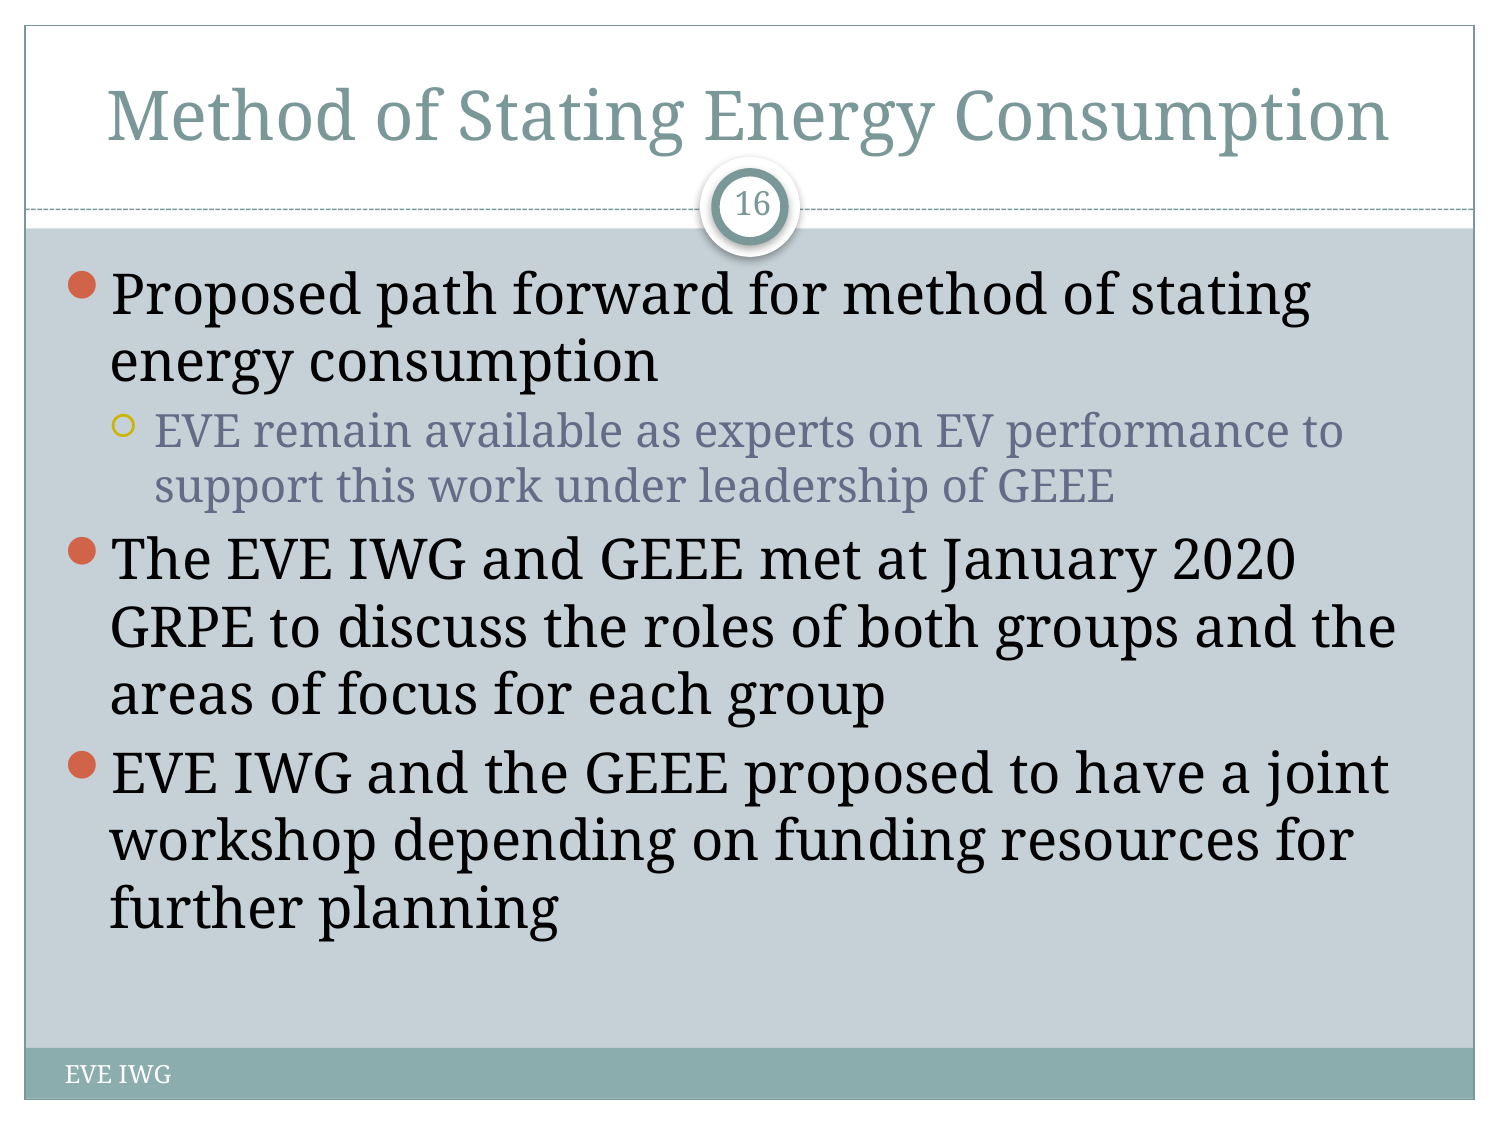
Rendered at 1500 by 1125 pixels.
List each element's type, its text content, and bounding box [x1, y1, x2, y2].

title Method of Stating Energy Consumption [49, 37, 1450, 162]
list Proposed path forward for method of stating energy consumption EVE remain available as experts on EV performance to support this work under leadership of GEEE The EVE IWG and GEEE met at January 2020 GRPE to discuss the roles of both groups and the areas of focus for each group EVE IWG and the GEEE proposed to have a joint workshop depending on funding resources for further planning [49, 250, 1445, 1001]
footer EVE IWG [50, 1051, 638, 1112]
slide_number 16 [715, 168, 791, 241]
